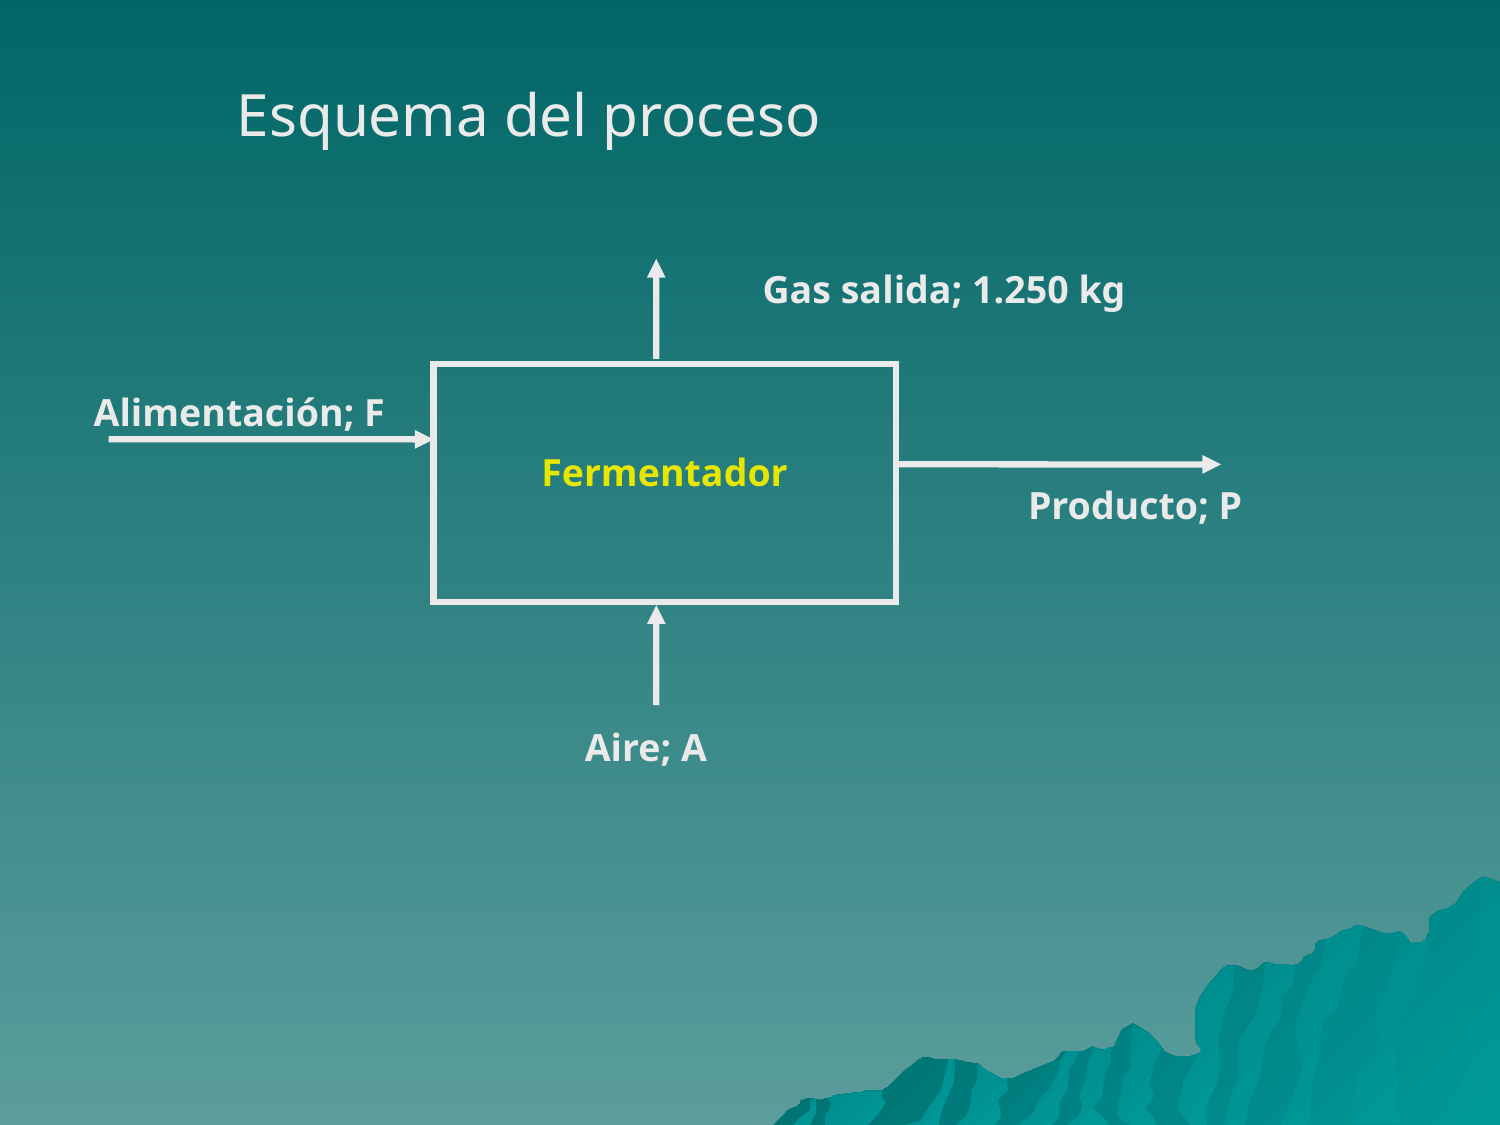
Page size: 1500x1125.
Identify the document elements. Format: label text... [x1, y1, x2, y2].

text_box Esquema del proceso [222, 70, 837, 156]
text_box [58, 257, 1359, 777]
